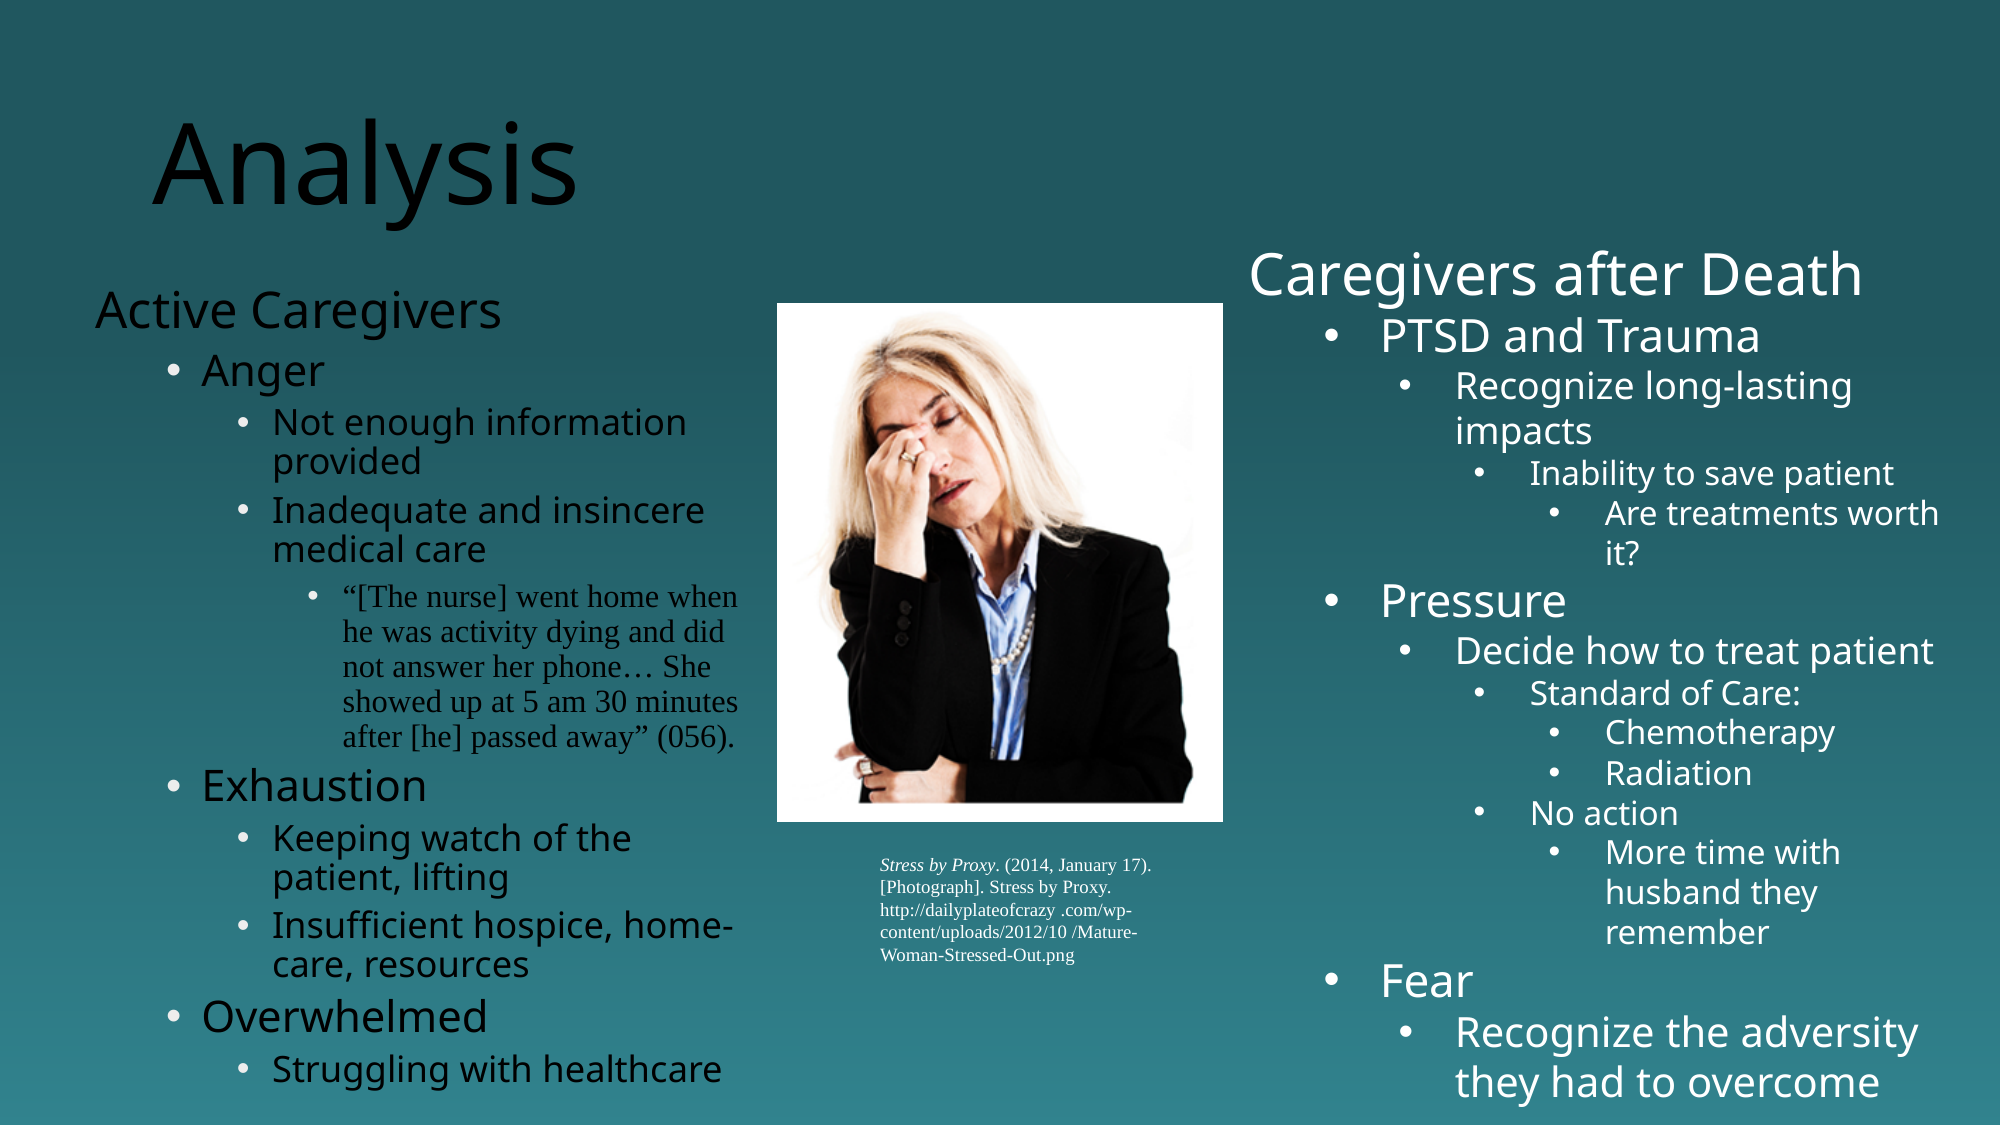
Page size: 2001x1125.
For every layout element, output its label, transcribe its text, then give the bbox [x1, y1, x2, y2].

text_box Stress by Proxy. (2014, January 17). [Photograph]. Stress by Proxy. http://dailyplateofcrazy .com/wp-content/uploads/2012/10 /Mature-Woman-Stressed-Out.png [865, 844, 1185, 1018]
list Active Caregivers Anger Not enough information provided Inadequate and insincere medical care “[The nurse] went home when he was activity dying and did not answer her phone… She showed up at 5 am 30 minutes after [he] passed away” (056). Exhaustion Keeping watch of the patient, lifting Insufficient hospice, home-care, resources Overwhelmed Struggling with healthcare [80, 277, 767, 1099]
title Analysis [137, 59, 1863, 278]
text_box Caregivers after Death PTSD and Trauma Recognize long-lasting impacts Inability to save patient Are treatments worth it? Pressure Decide how to treat patient Standard of Care: Chemotherapy Radiation No action More time with husband they remember Fear Recognize the adversity they had to overcome [1233, 229, 1989, 1125]
picture [777, 303, 1223, 822]
